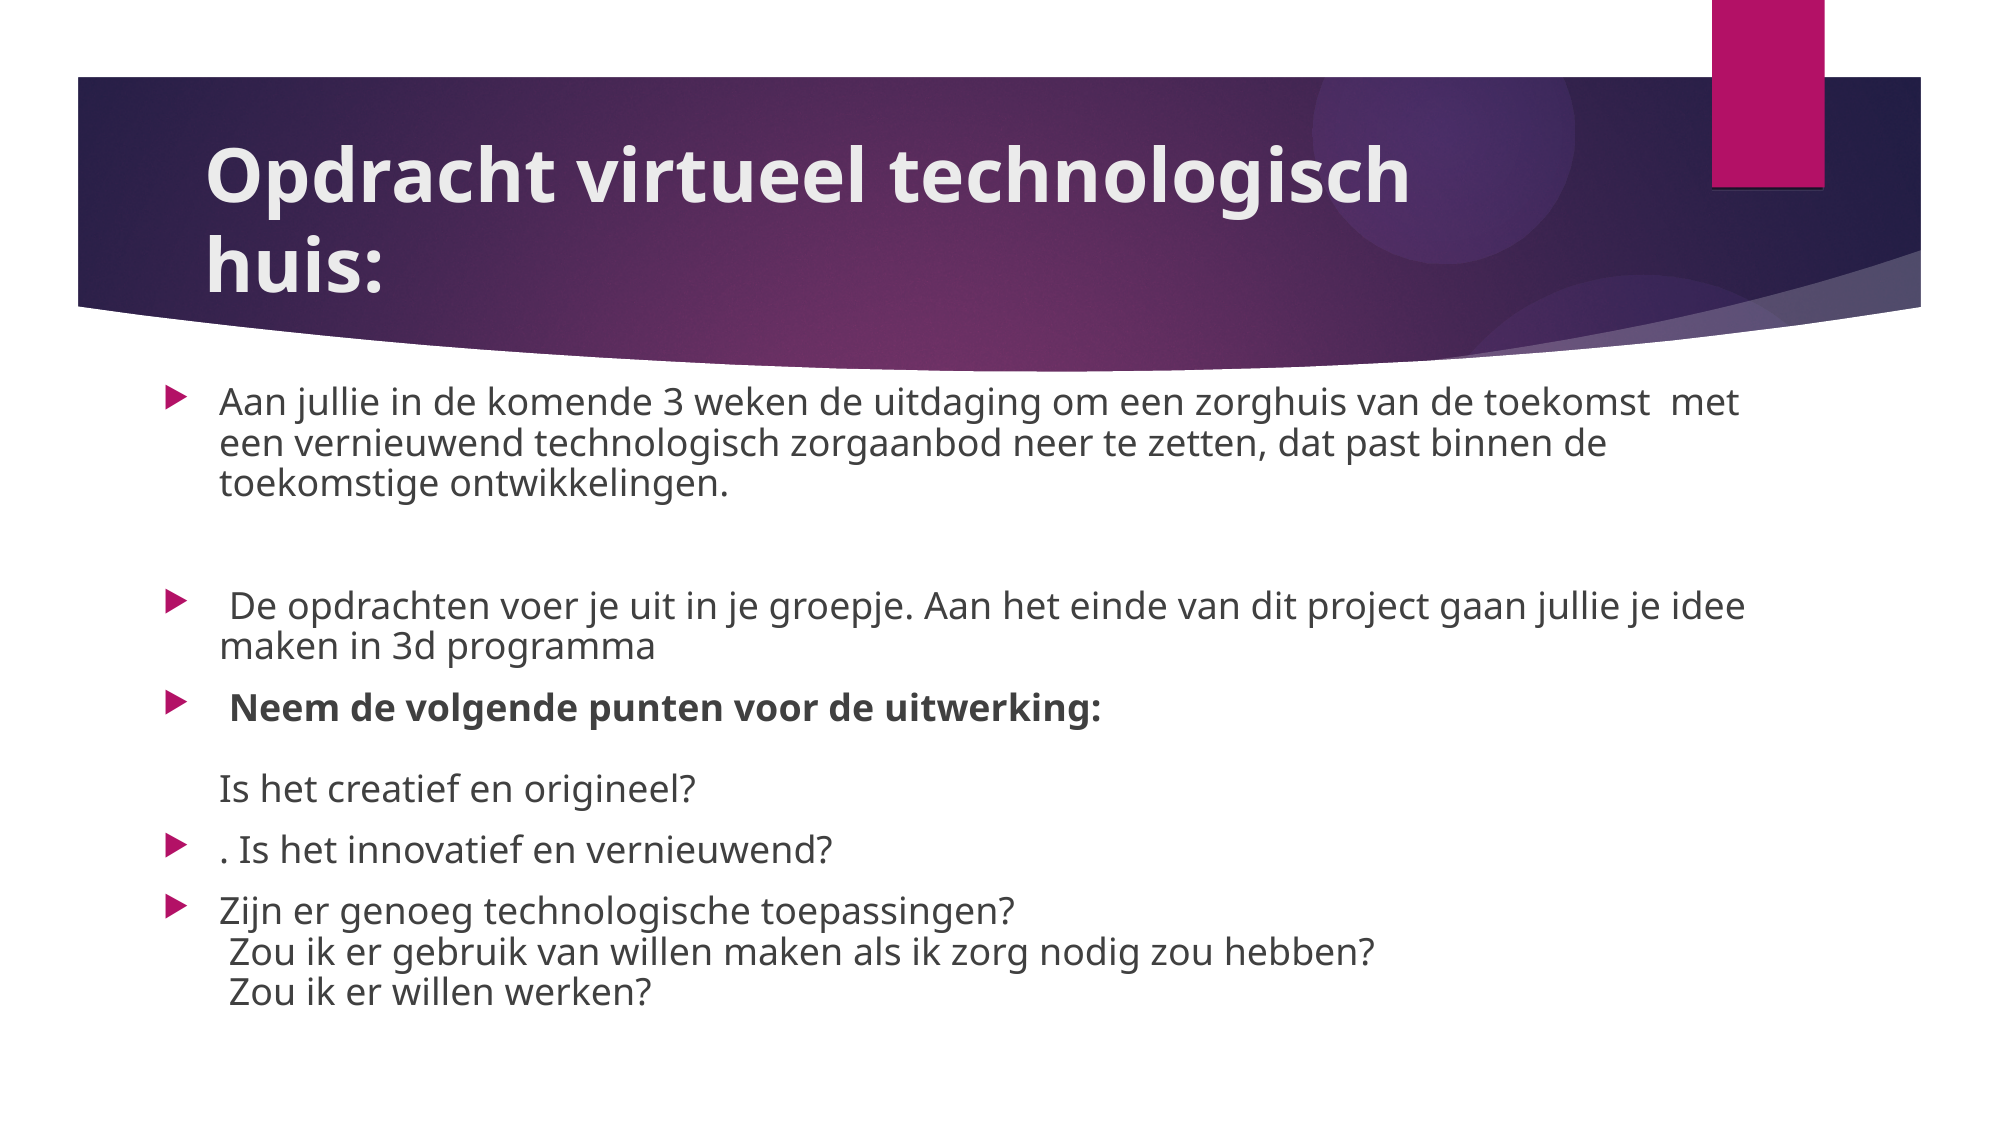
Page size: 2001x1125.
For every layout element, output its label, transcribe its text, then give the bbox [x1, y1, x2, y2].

picture [79, 78, 1920, 371]
list Aan jullie in de komende 3 weken de uitdaging om een zorghuis van de toekomst met een vernieuwend technologisch zorgaanbod neer te zetten, dat past binnen de toekomstige ontwikkelingen. De opdrachten voer je uit in je groepje. Aan het einde van dit project gaan jullie je idee maken in 3d programma Neem de volgende punten voor de uitwerking: Is het creatief en origineel? . Is het innovatief en vernieuwend? Zijn er genoeg technologische toepassingen? Zou ik er gebruik van willen maken als ik zorg nodig zou hebben? Zou ik er willen werken? [147, 376, 1794, 1070]
title Opdracht virtueel technologisch huis: [189, 159, 1627, 276]
